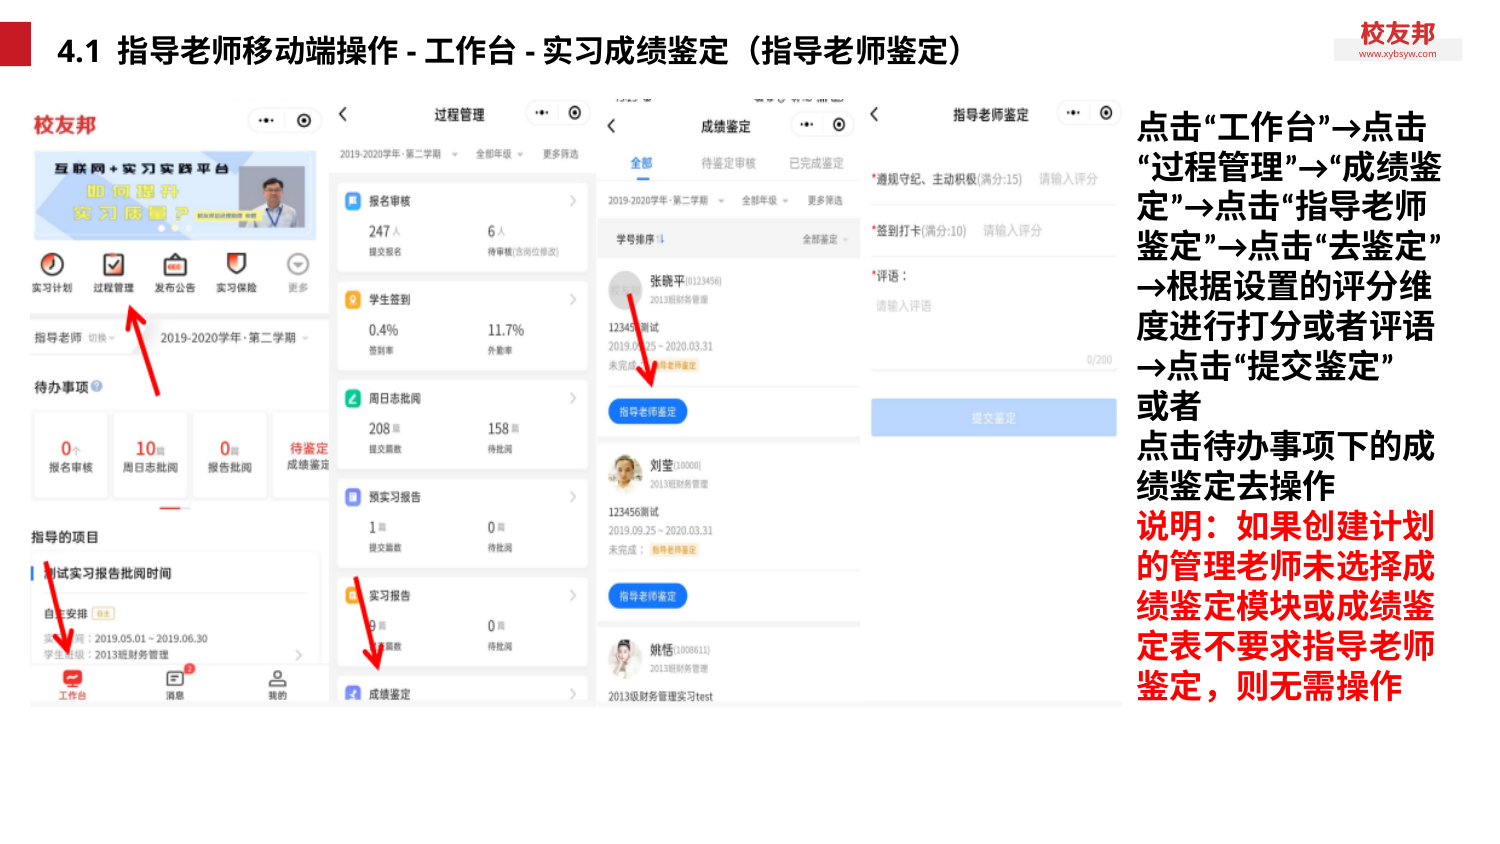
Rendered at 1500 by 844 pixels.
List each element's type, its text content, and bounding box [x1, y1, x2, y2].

picture [30, 99, 1123, 707]
picture [1361, 21, 1435, 45]
text_box 点击“工作台”→点击“过程管理”→“成绩鉴定”→点击“指导老师鉴定”→点击“去鉴定”→根据设置的评分维度进行打分或者评语→点击“提交鉴定” 或者 点击待办事项下的成绩鉴定去操作 说明：如果创建计划的管理老师未选择成绩鉴定模块或成绩鉴定表不要求指导老师鉴定，则无需操作 [1121, 98, 1472, 713]
title 4.1 指导老师移动端操作-工作台-实习成绩鉴定（指导老师鉴定） [42, 11, 1090, 77]
